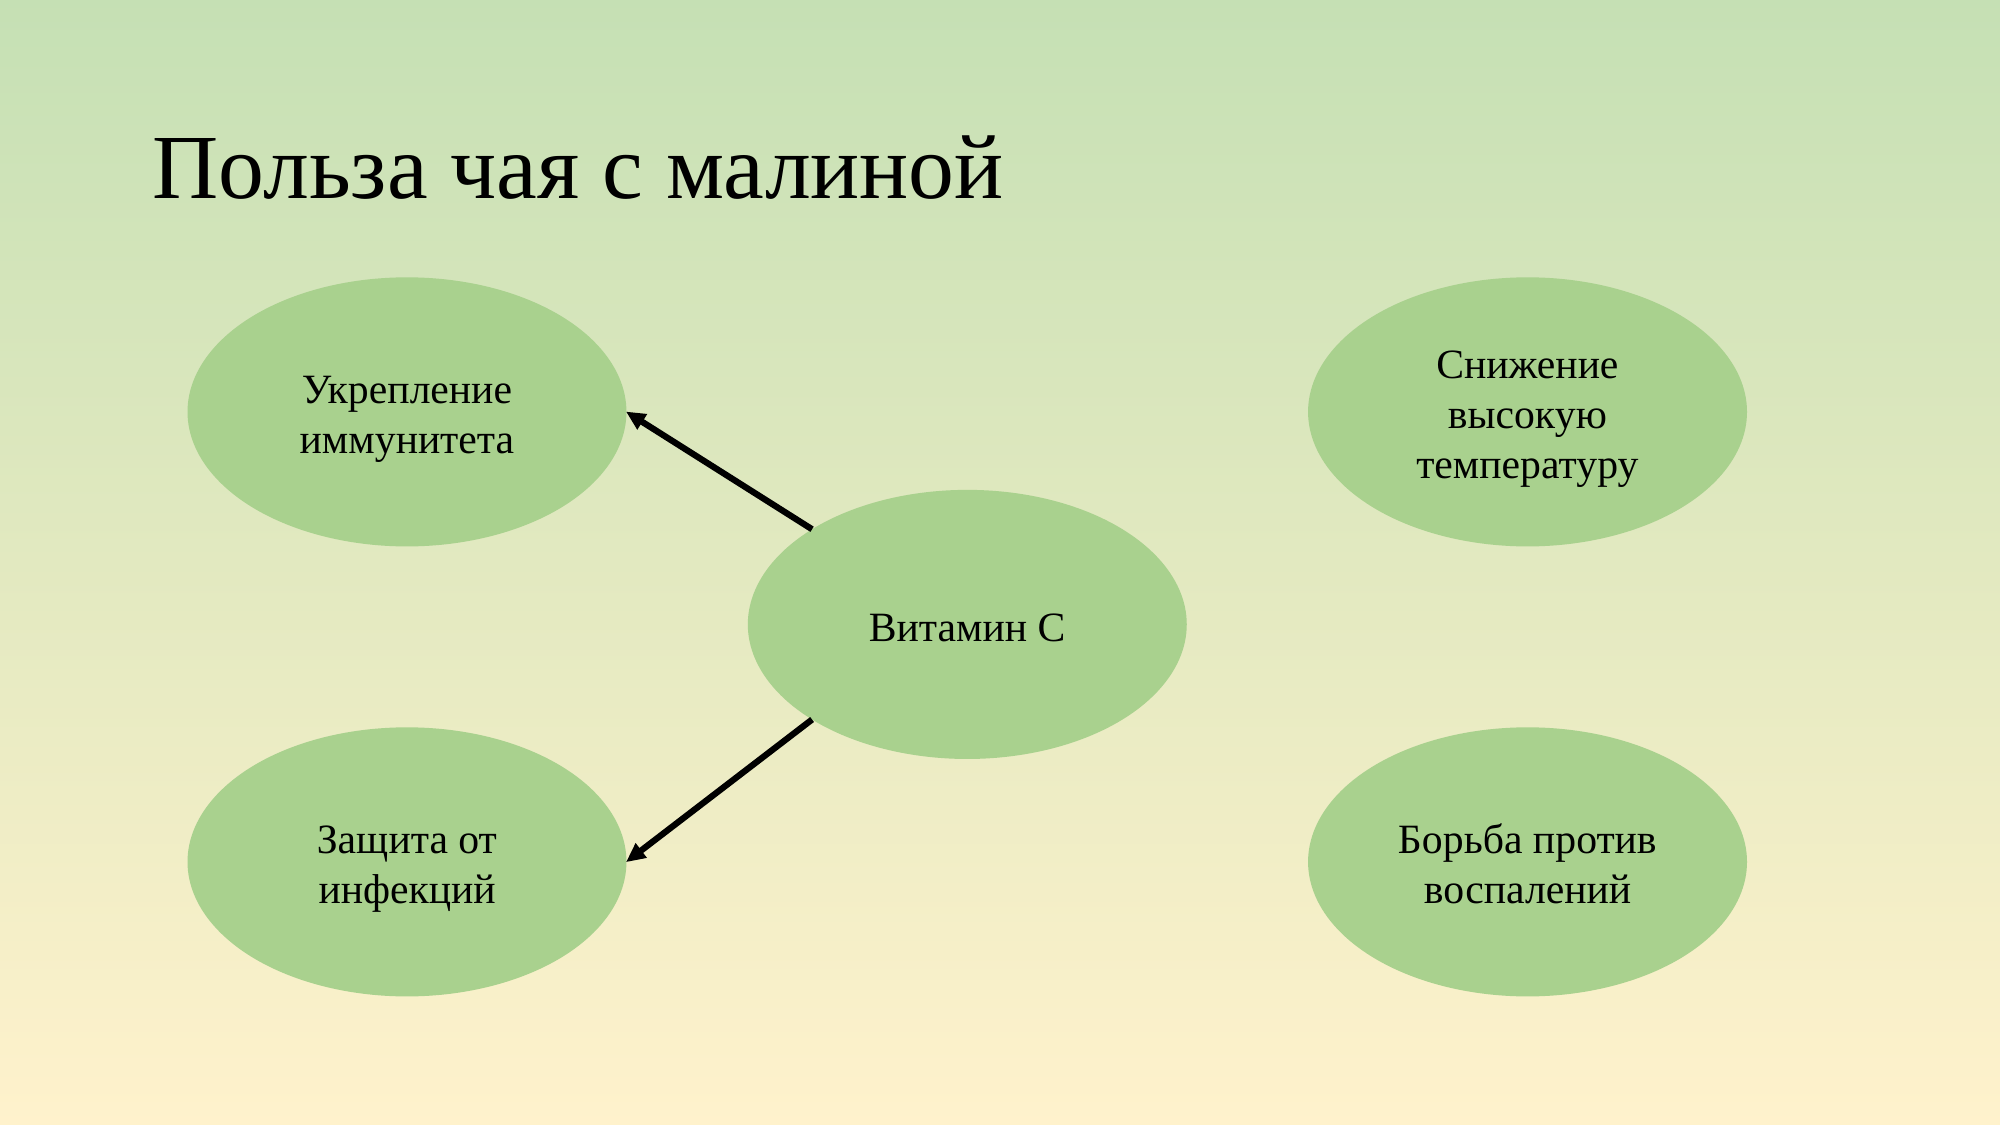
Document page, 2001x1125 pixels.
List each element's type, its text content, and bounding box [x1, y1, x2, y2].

text_box Защита от инфекций [186, 726, 628, 998]
title Польза чая с малиной [137, 59, 1863, 278]
text_box Борьба против воспалений [1307, 726, 1749, 998]
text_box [626, 719, 813, 862]
text_box Витамин С [746, 488, 1188, 761]
text_box Укрепление иммунитета [186, 276, 628, 548]
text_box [626, 411, 813, 530]
text_box Снижение высокую температуру [1307, 276, 1749, 548]
